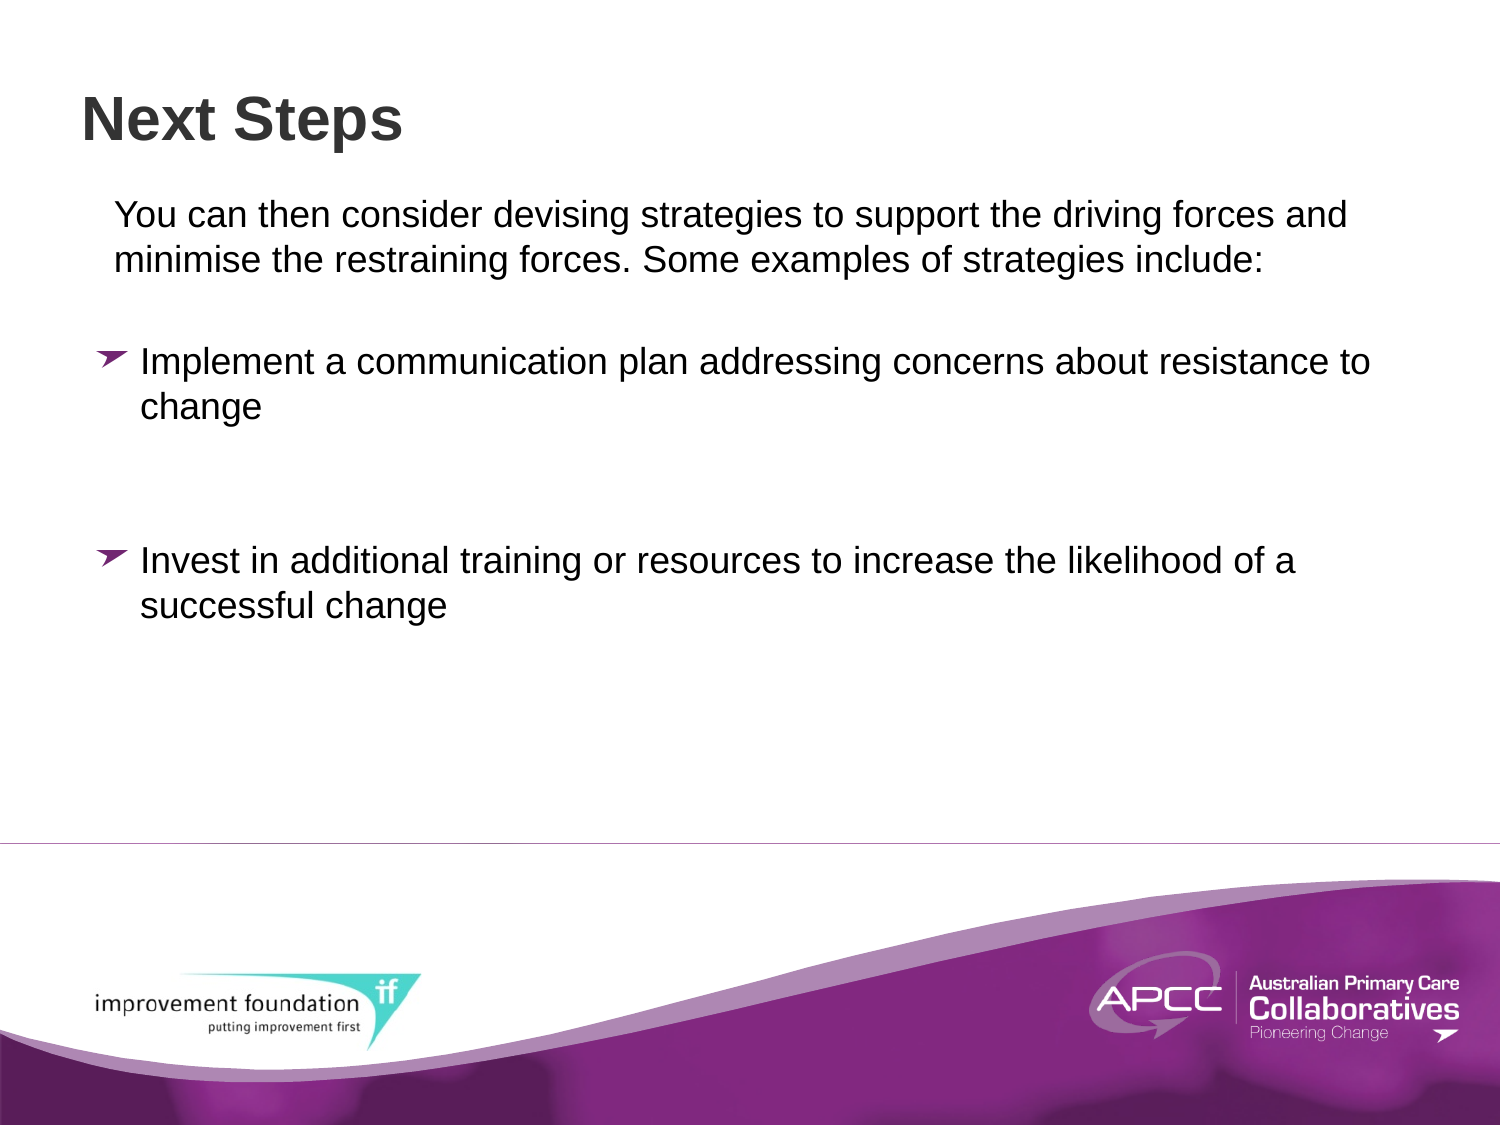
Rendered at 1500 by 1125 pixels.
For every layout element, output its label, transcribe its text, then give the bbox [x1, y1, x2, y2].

title Next Steps [80, 77, 1419, 183]
picture [96, 351, 113, 368]
picture [0, 883, 1500, 1125]
picture [96, 550, 113, 567]
picture [93, 1023, 422, 1051]
list You can then consider devising strategies to support the driving forces and minimise the restraining forces. Some examples of strategies include: Implement a communication plan addressing concerns about resistance to change Invest in additional training or resources to increase the likelihood of a successful change [81, 182, 1419, 1023]
